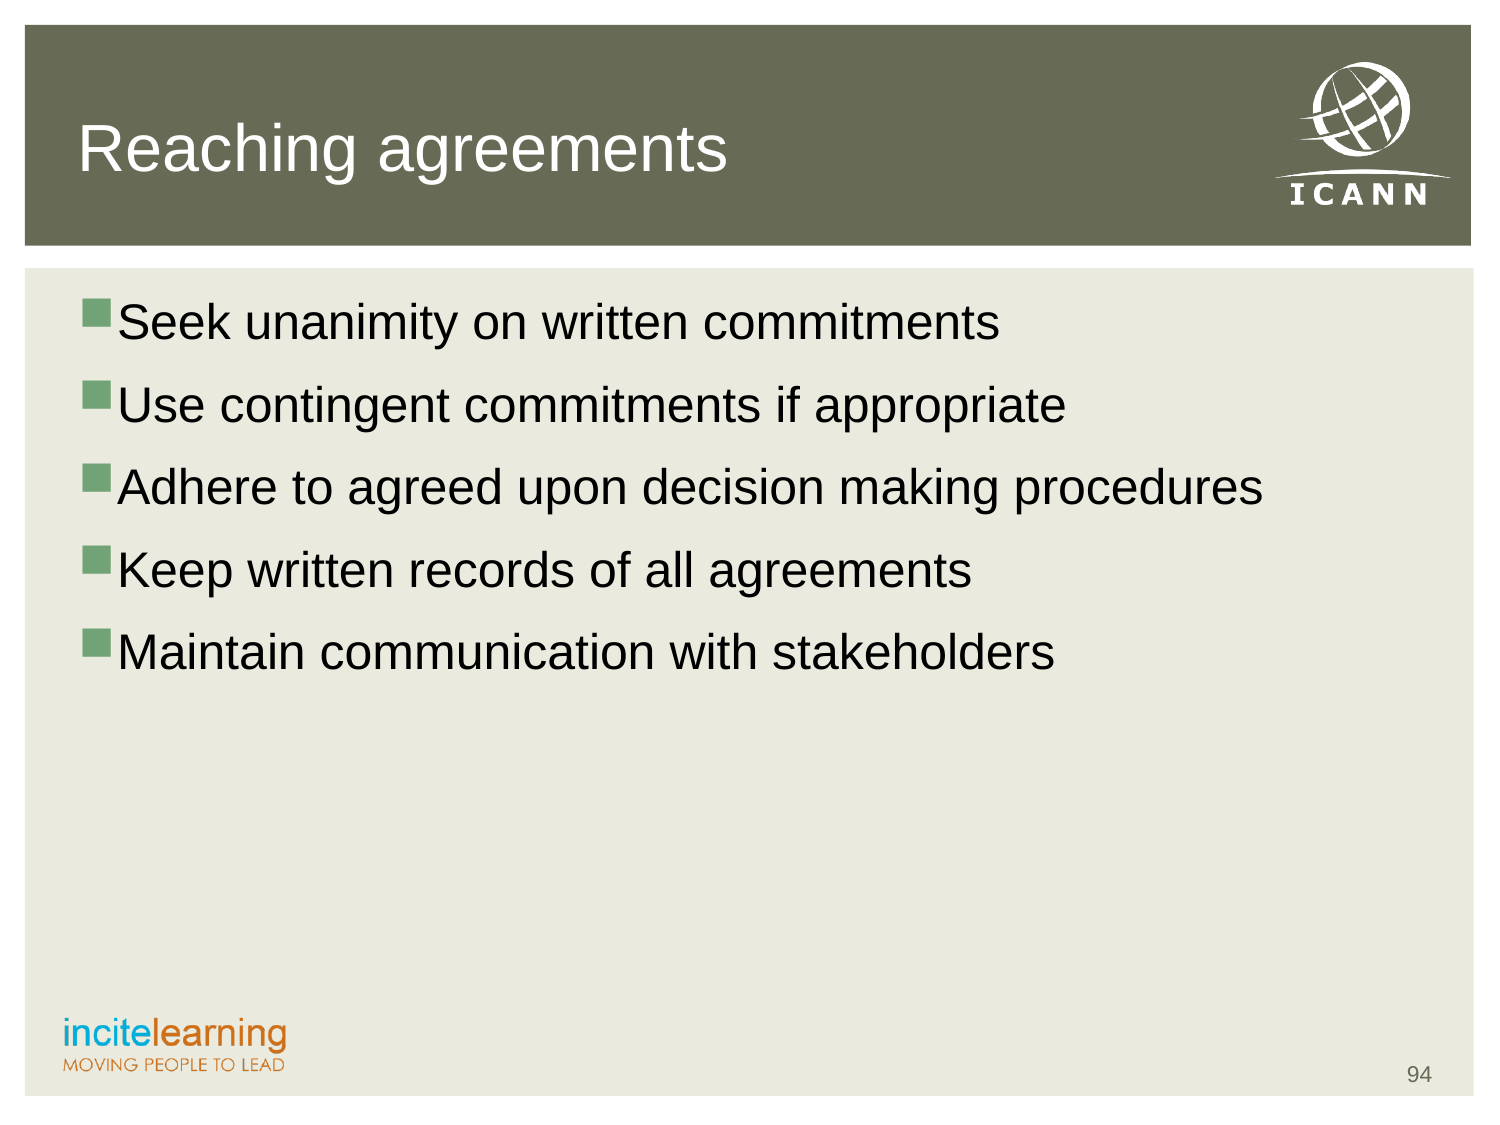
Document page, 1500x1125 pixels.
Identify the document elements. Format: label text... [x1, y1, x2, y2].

picture [1438, 62, 1453, 205]
picture [62, 1012, 288, 1076]
list Seek unanimity on written commitments Use contingent commitments if appropriate Adhere to agreed upon decision making procedures Keep written records of all agreements Maintain communication with stakeholders [62, 281, 1442, 1005]
slide_number 94 [1370, 1049, 1469, 1097]
title Reaching agreements [62, 58, 1438, 232]
